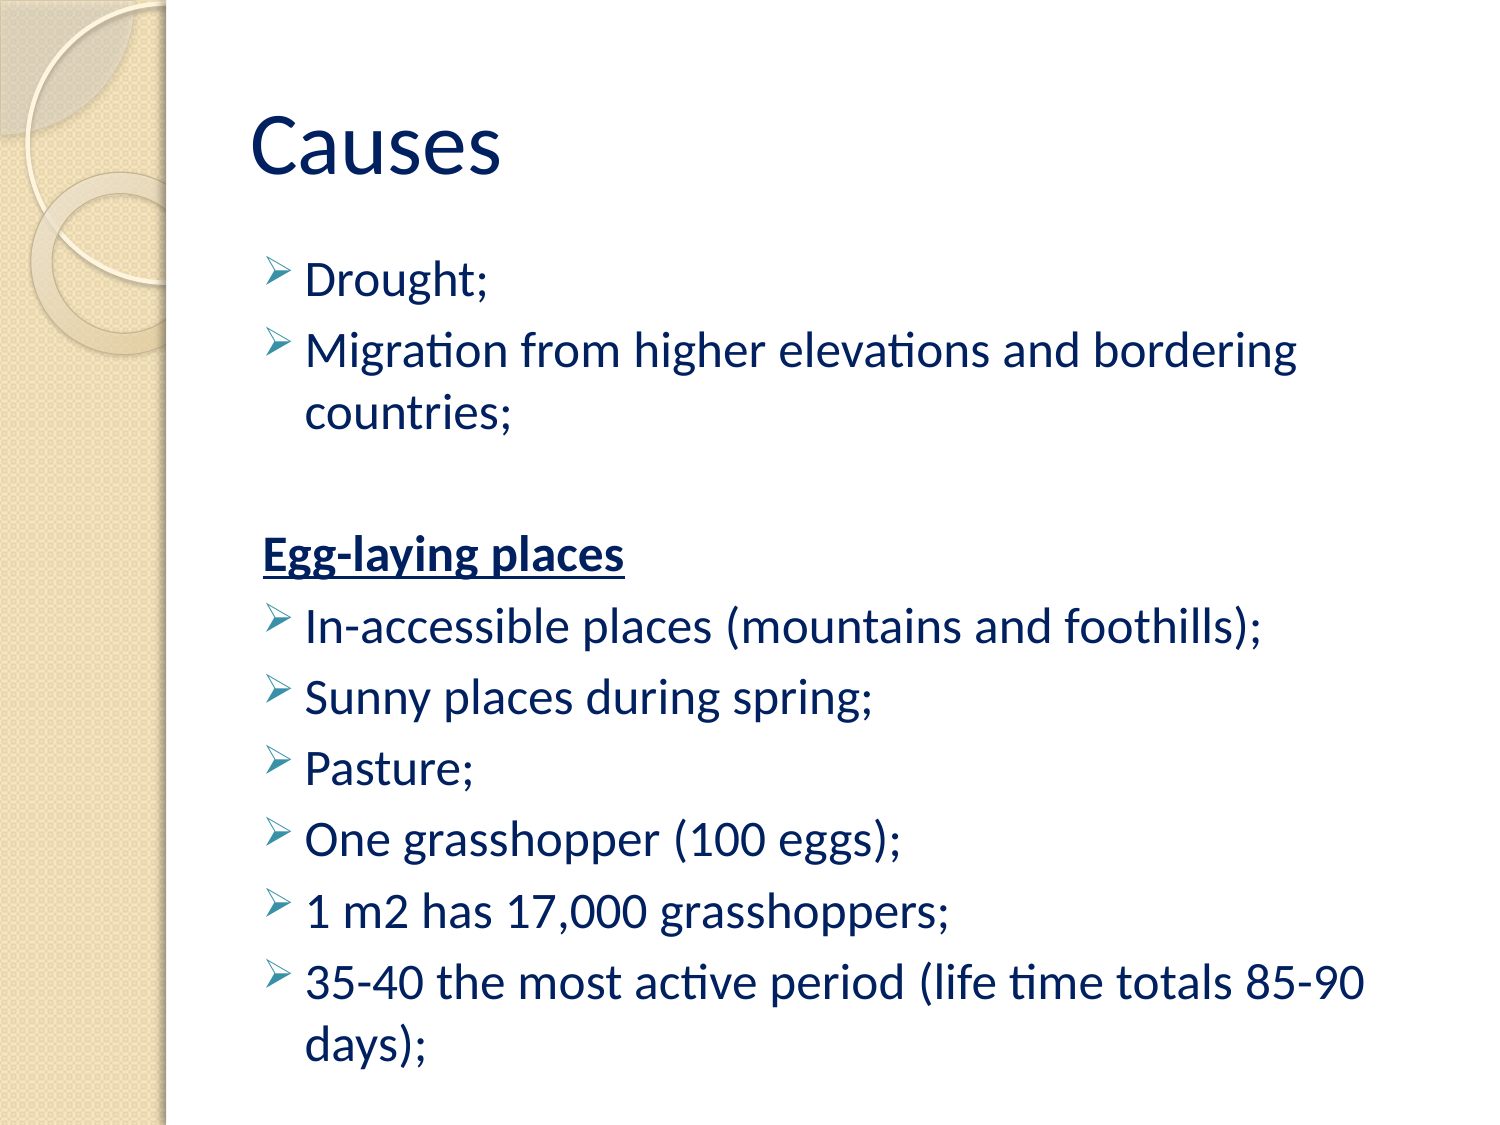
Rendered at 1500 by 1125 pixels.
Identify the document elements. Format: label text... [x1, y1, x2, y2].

list Drought; Migration from higher elevations and bordering countries; Egg-laying places In-accessible places (mountains and foothills); Sunny places during spring; Pasture; One grasshopper (100 eggs); 1 m2 has 17,000 grasshoppers; 35-40 the most active period (life time totals 85-90 days); [235, 237, 1466, 1088]
title Causes [235, 45, 1466, 233]
